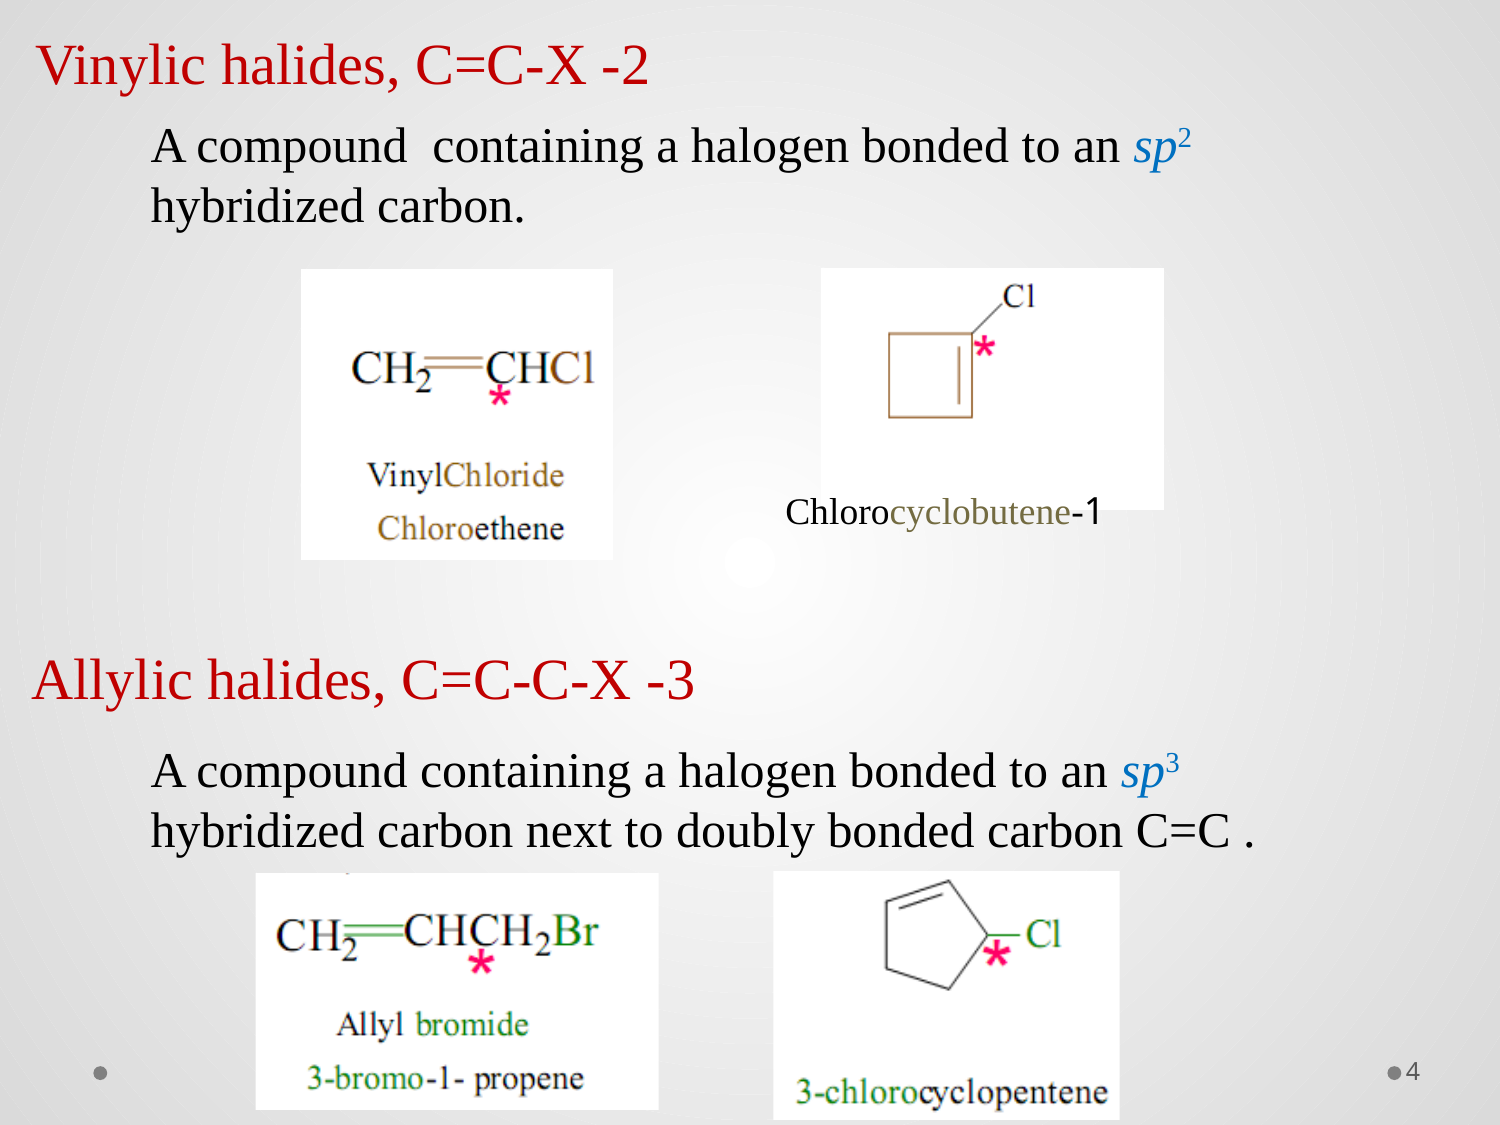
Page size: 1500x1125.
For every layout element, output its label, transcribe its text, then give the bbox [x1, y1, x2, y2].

text_box A compound containing a halogen bonded to an sp2 hybridized carbon. [135, 104, 1303, 240]
text_box 3- Allylic halides, C=C-C-X [16, 633, 710, 719]
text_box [769, 268, 1165, 541]
picture [255, 873, 659, 1111]
text_box 2- Vinylic halides, C=C-X [20, 19, 666, 104]
picture [300, 269, 614, 561]
picture [773, 870, 1121, 1120]
slide_number 4 [1401, 1042, 1494, 1103]
text_box A compound containing a halogen bonded to an sp3 hybridized carbon next to doubly bonded carbon C=C . [135, 730, 1329, 866]
